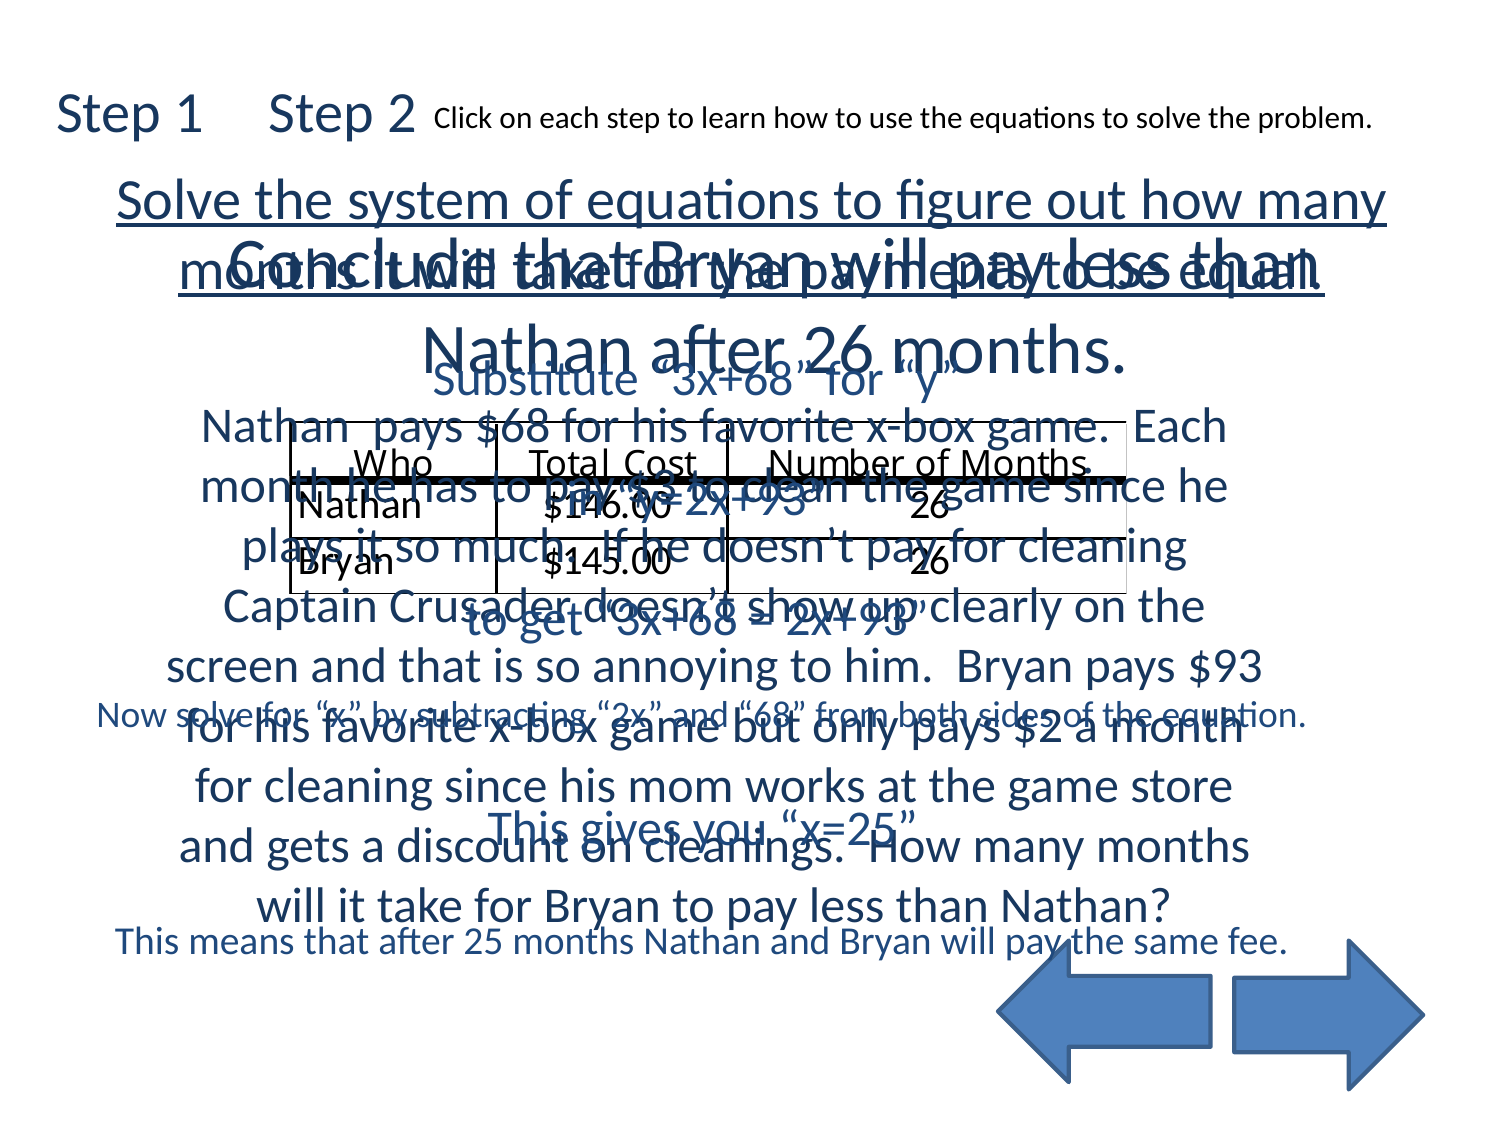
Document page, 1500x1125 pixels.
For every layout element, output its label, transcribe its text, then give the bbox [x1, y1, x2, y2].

text_box Click on each step to learn how to use the equations to solve the problem. [419, 89, 1435, 143]
text_box [1232, 938, 1426, 1092]
text_box Step 1 [41, 66, 253, 152]
text_box Substitute “3x+68” for “y” in “y=2x+93” to get “3x+68 = 2x+93” Now solve for “x” by subtracting “2x” and “68” from both sides of the equation. This gives you “x=25” This means that after 25 months Nathan and Bryan will pay the same fee. [76, 338, 1329, 1016]
text_box Step 2 [253, 66, 490, 152]
title Solve the system of equations to figure out how many months it will take for the payments to be equal. [76, 143, 1427, 325]
text_box [999, 1016, 1213, 1085]
text_box Conclude that Bryan will pay less than Nathan after 26 months. [100, 208, 1451, 396]
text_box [289, 420, 1130, 597]
text_box [108, 256, 1417, 387]
